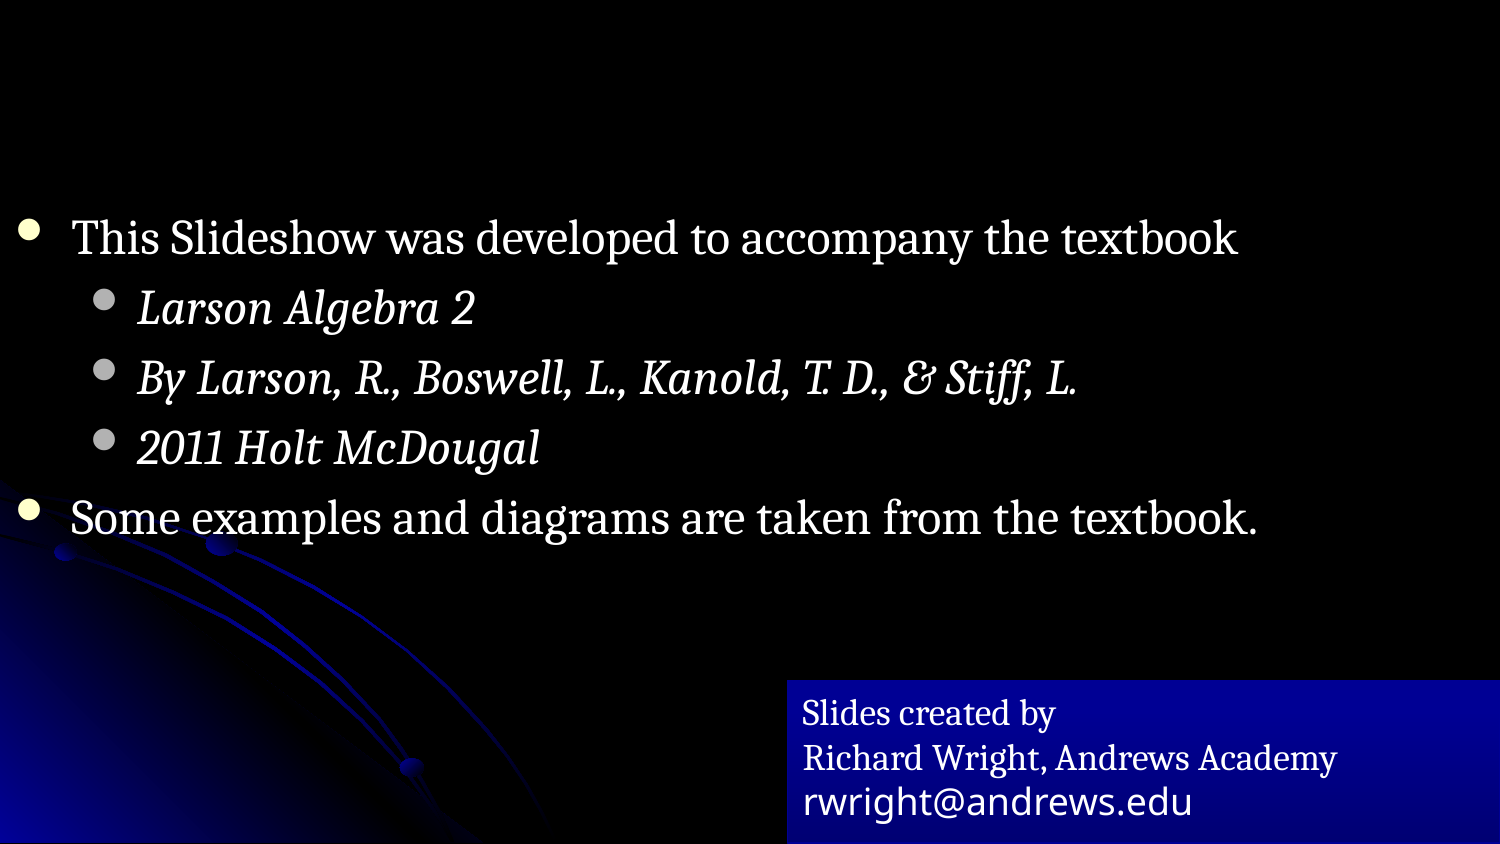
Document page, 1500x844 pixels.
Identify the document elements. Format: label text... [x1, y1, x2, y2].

text_box Slides created by Richard Wright, Andrews Academy rwright@andrews.edu [787, 680, 1500, 844]
list This Slideshow was developed to accompany the textbook Larson Algebra 2 By Larson, R., Boswell, L., Kanold, T. D., & Stiff, L. 2011 Holt McDougal Some examples and diagrams are taken from the textbook. [0, 196, 1500, 755]
